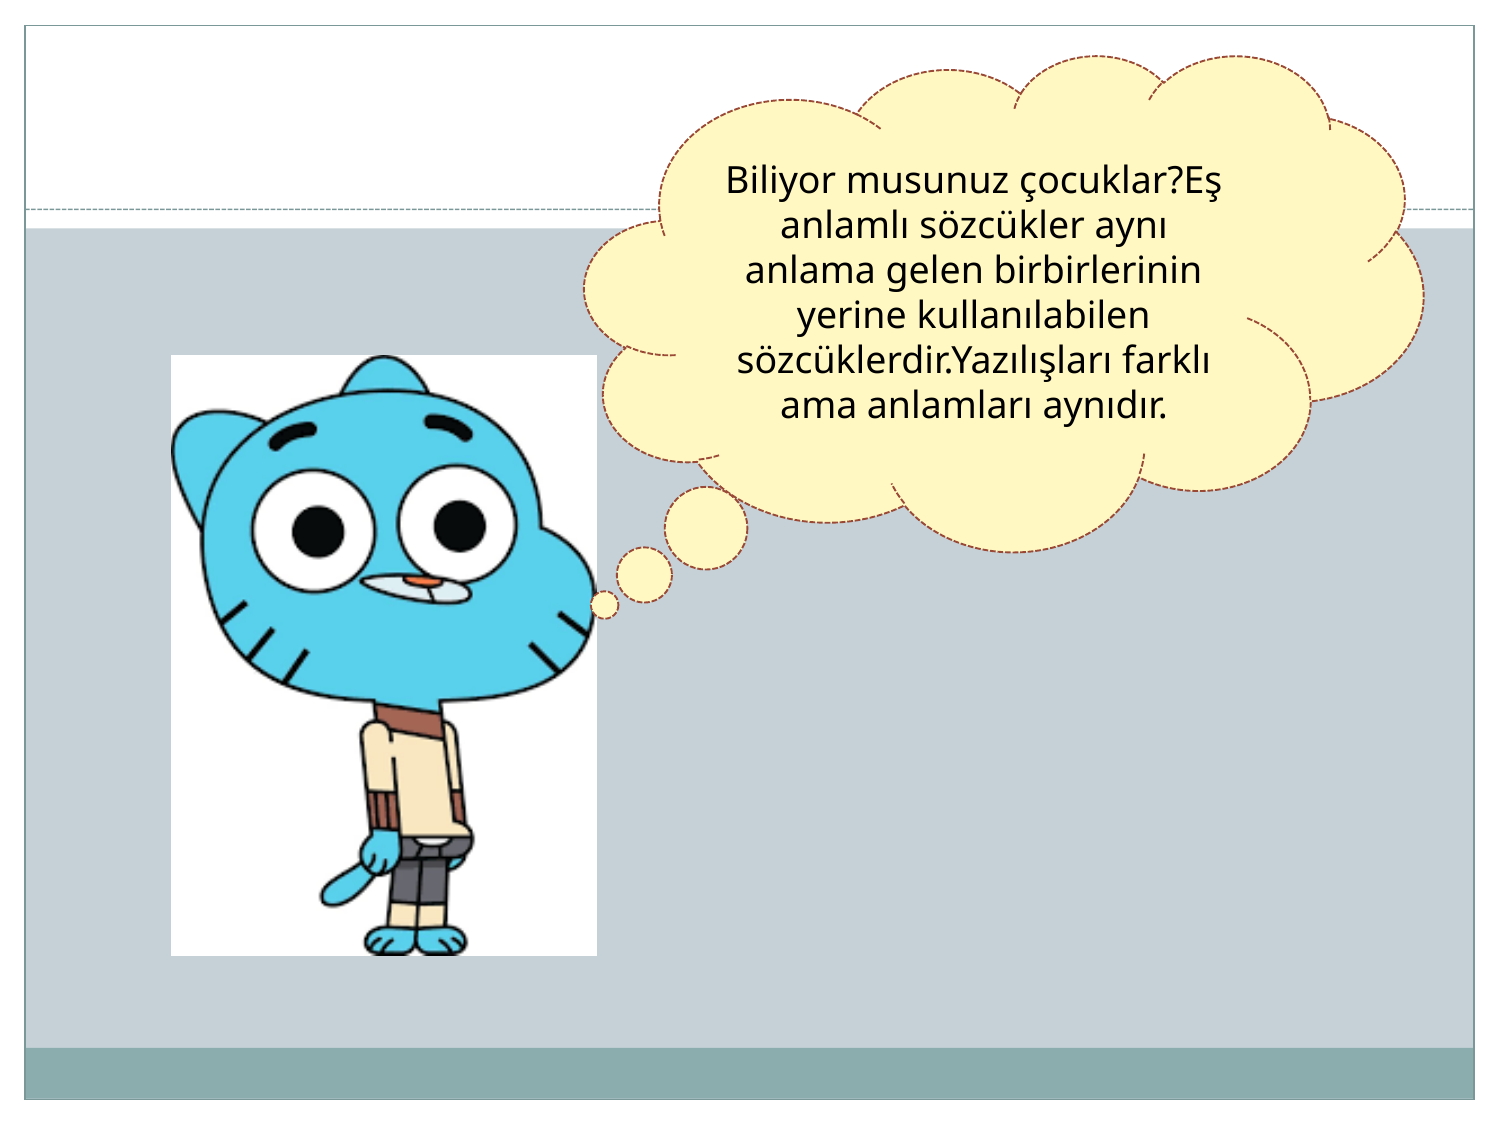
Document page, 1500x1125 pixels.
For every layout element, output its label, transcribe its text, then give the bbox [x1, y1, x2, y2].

text_box Biliyor musunuz çocuklar?Eş anlamlı sözcükler aynı anlama gelen birbirlerinin yerine kullanılabilen sözcüklerdir.Yazılışları farklı ama anlamları aynıdır. [615, 546, 673, 604]
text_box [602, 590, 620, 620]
text_box Biliyor musunuz çocuklar?Eş anlamlı sözcükler aynı anlama gelen birbirlerinin yerine kullanılabilen sözcüklerdir.Yazılışları farklı ama anlamları aynıdır. [582, 55, 1425, 571]
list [170, 355, 597, 957]
